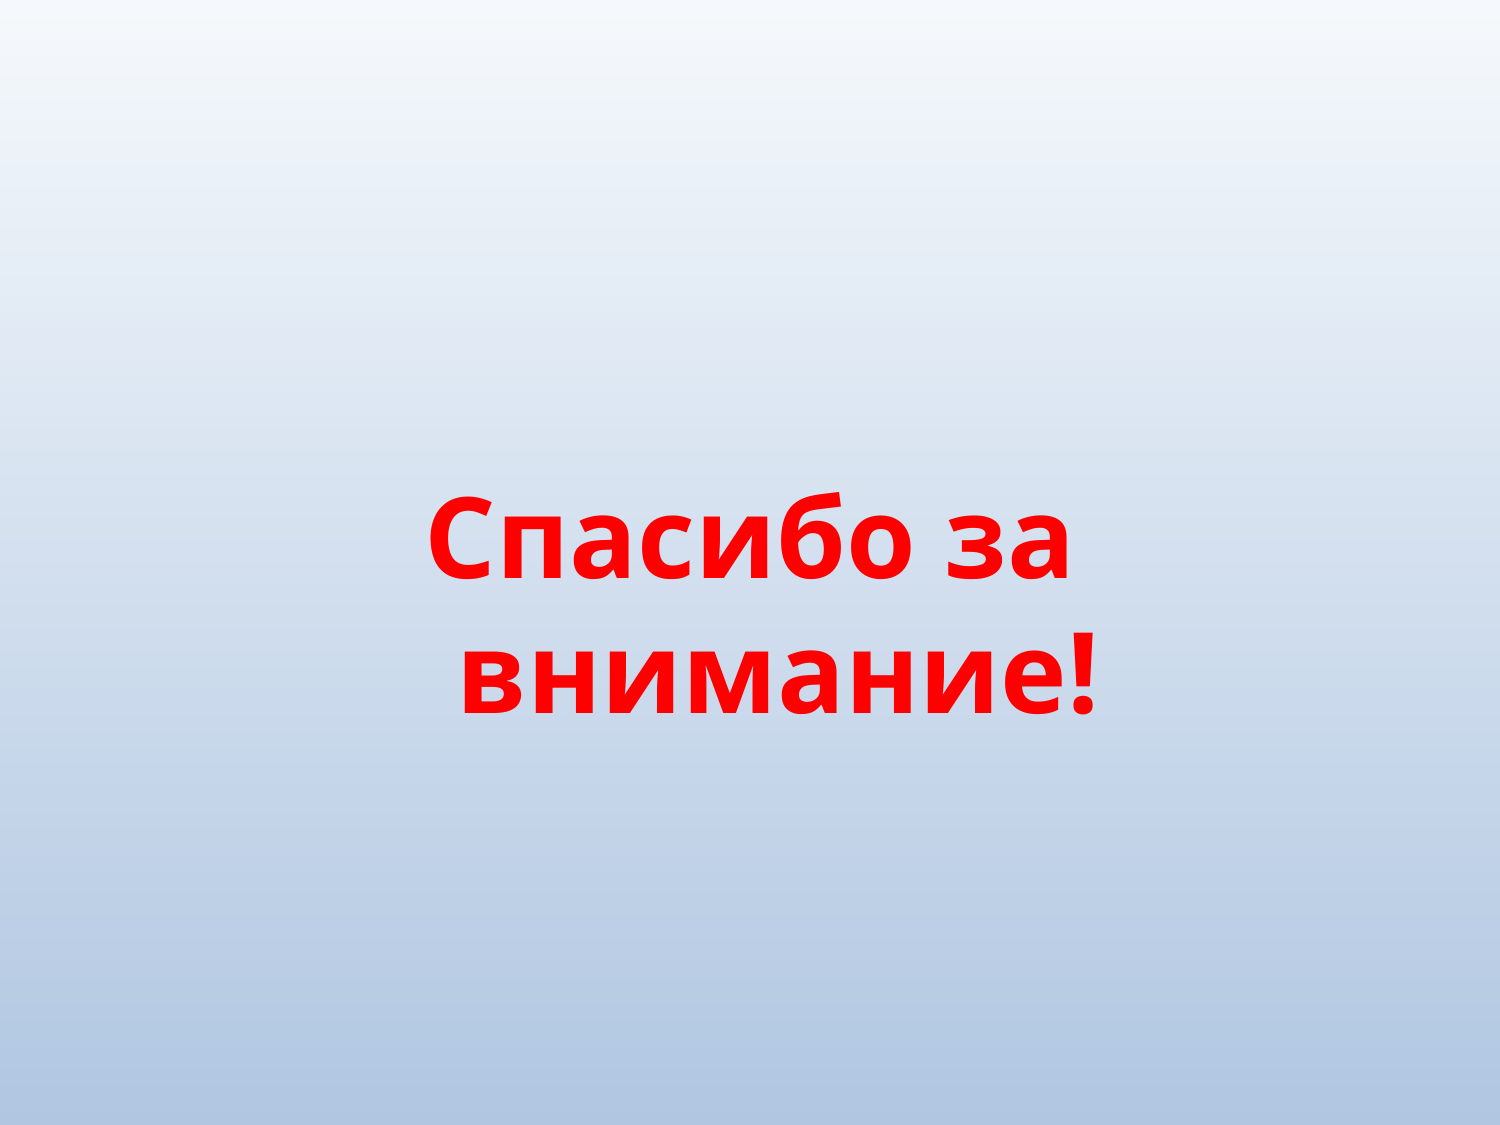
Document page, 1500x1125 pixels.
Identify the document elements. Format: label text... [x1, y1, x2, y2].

list Спасибо за внимание! [75, 262, 1425, 1005]
